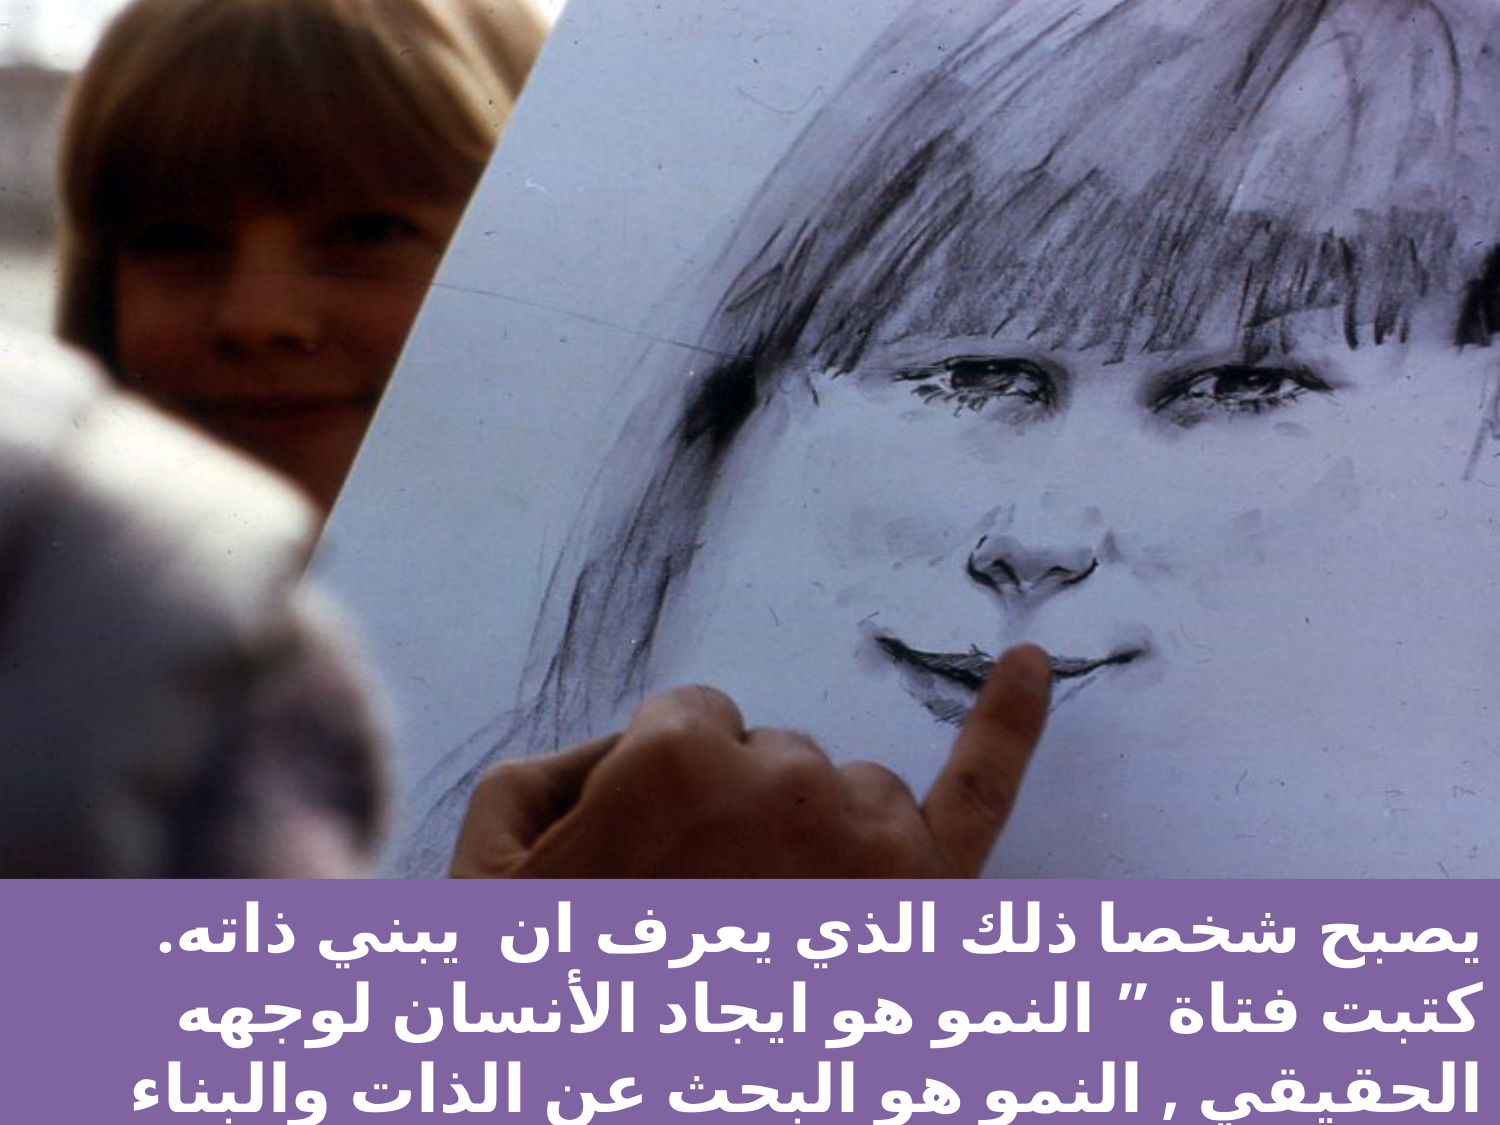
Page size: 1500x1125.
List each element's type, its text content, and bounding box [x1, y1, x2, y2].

picture [0, 0, 1500, 880]
text_box يصبح شخصا ذلك الذي يعرف ان يبني ذاته. كتبت فتاة ” النمو هو ايجاد الأنسان لوجهه الحقيقي , النمو هو البحث عن الذات والبناء واكتشاف طريق الحياة“. [0, 886, 1500, 1125]
